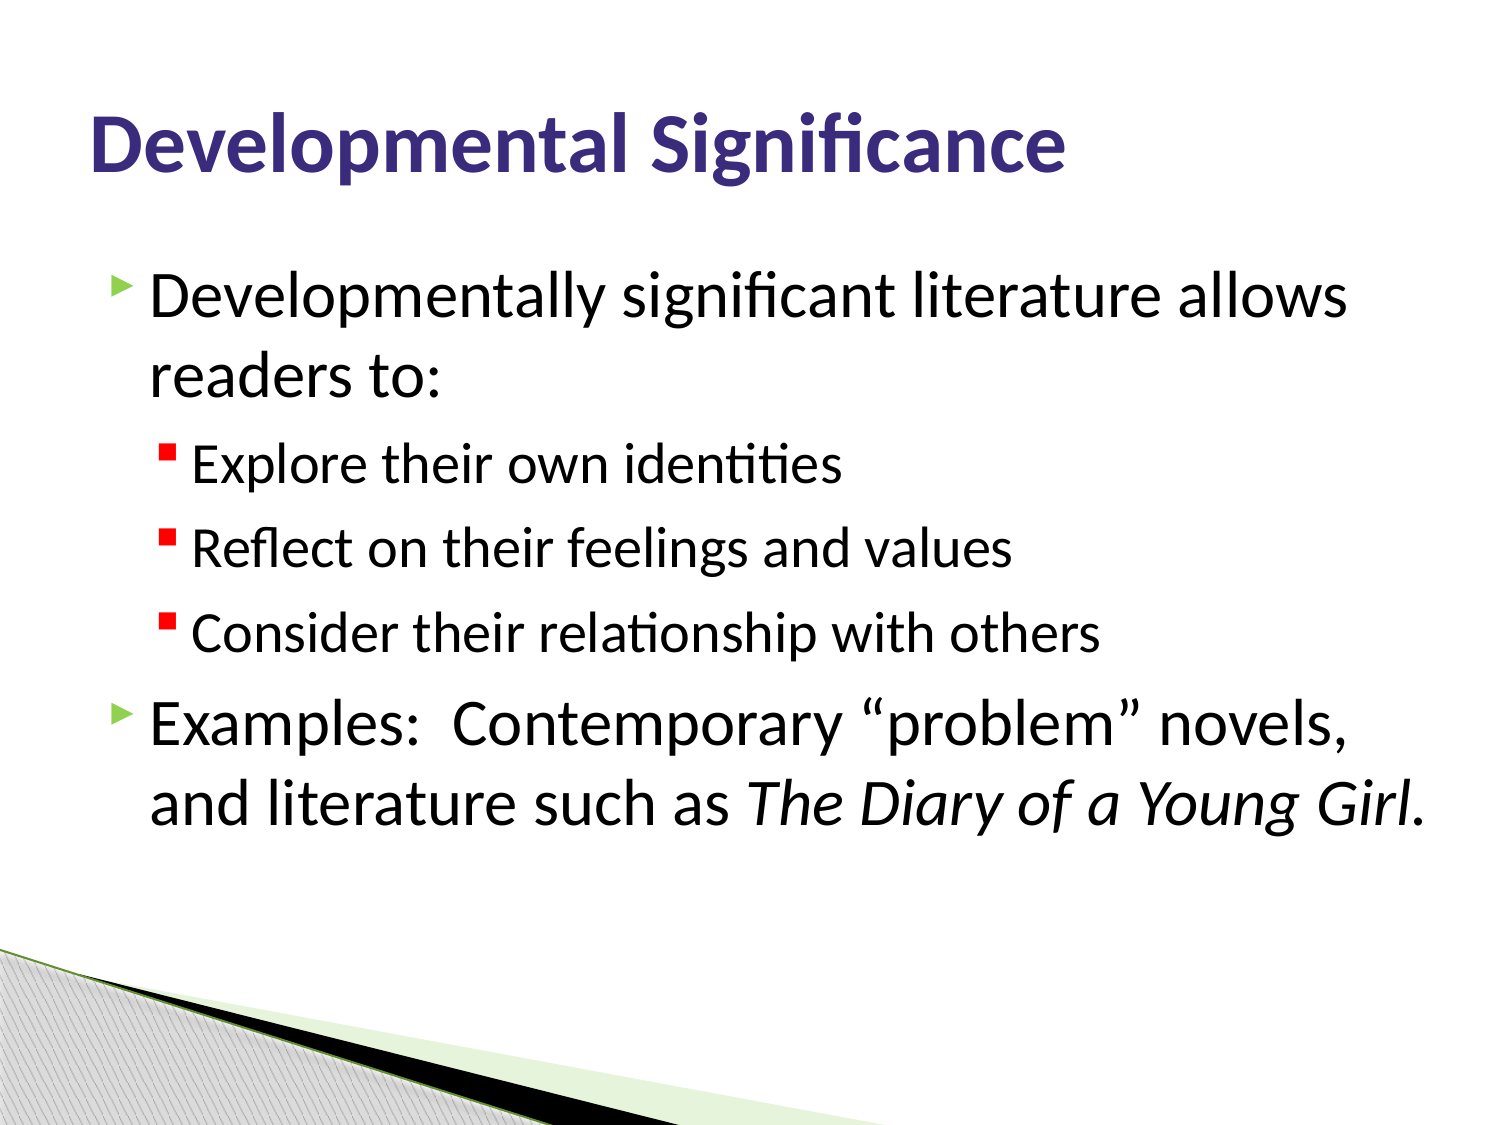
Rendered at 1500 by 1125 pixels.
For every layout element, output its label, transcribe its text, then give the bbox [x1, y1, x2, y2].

list Developmentally significant literature allows readers to: Explore their own identities Reflect on their feelings and values Consider their relationship with others Examples: Contemporary “problem” novels, and literature such as The Diary of a Young Girl. [75, 243, 1450, 986]
title Developmental Significance [75, 45, 1425, 233]
